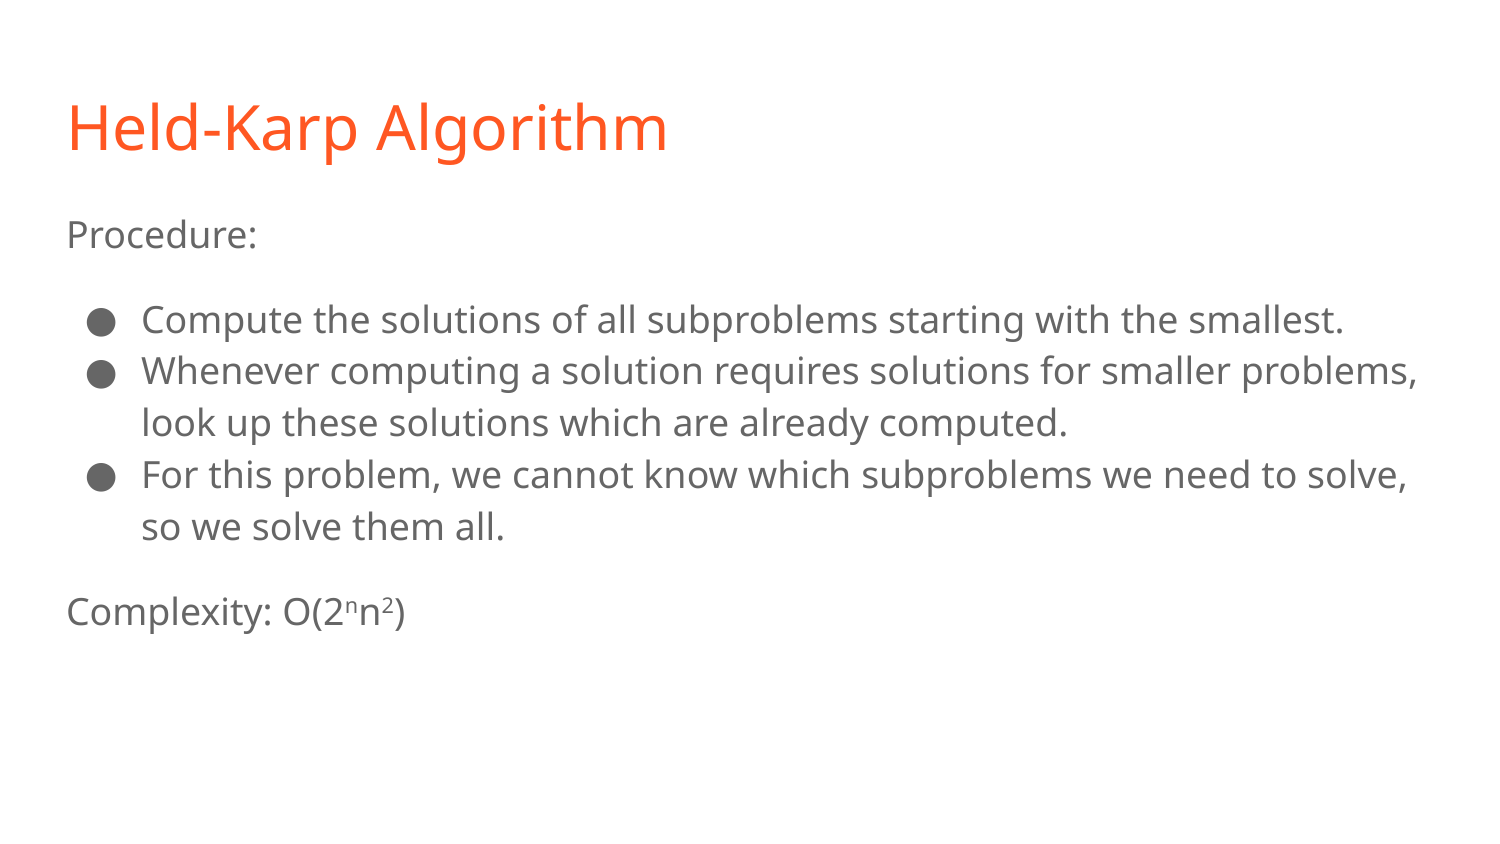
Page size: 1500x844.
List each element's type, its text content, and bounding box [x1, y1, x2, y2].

list Procedure: Compute the solutions of all subproblems starting with the smallest. Whenever computing a solution requires solutions for smaller problems, look up these solutions which are already computed. For this problem, we cannot know which subproblems we need to solve, so we solve them all. Complexity: O(2nn2) [51, 189, 1449, 750]
title Held-Karp Algorithm [51, 72, 1449, 167]
